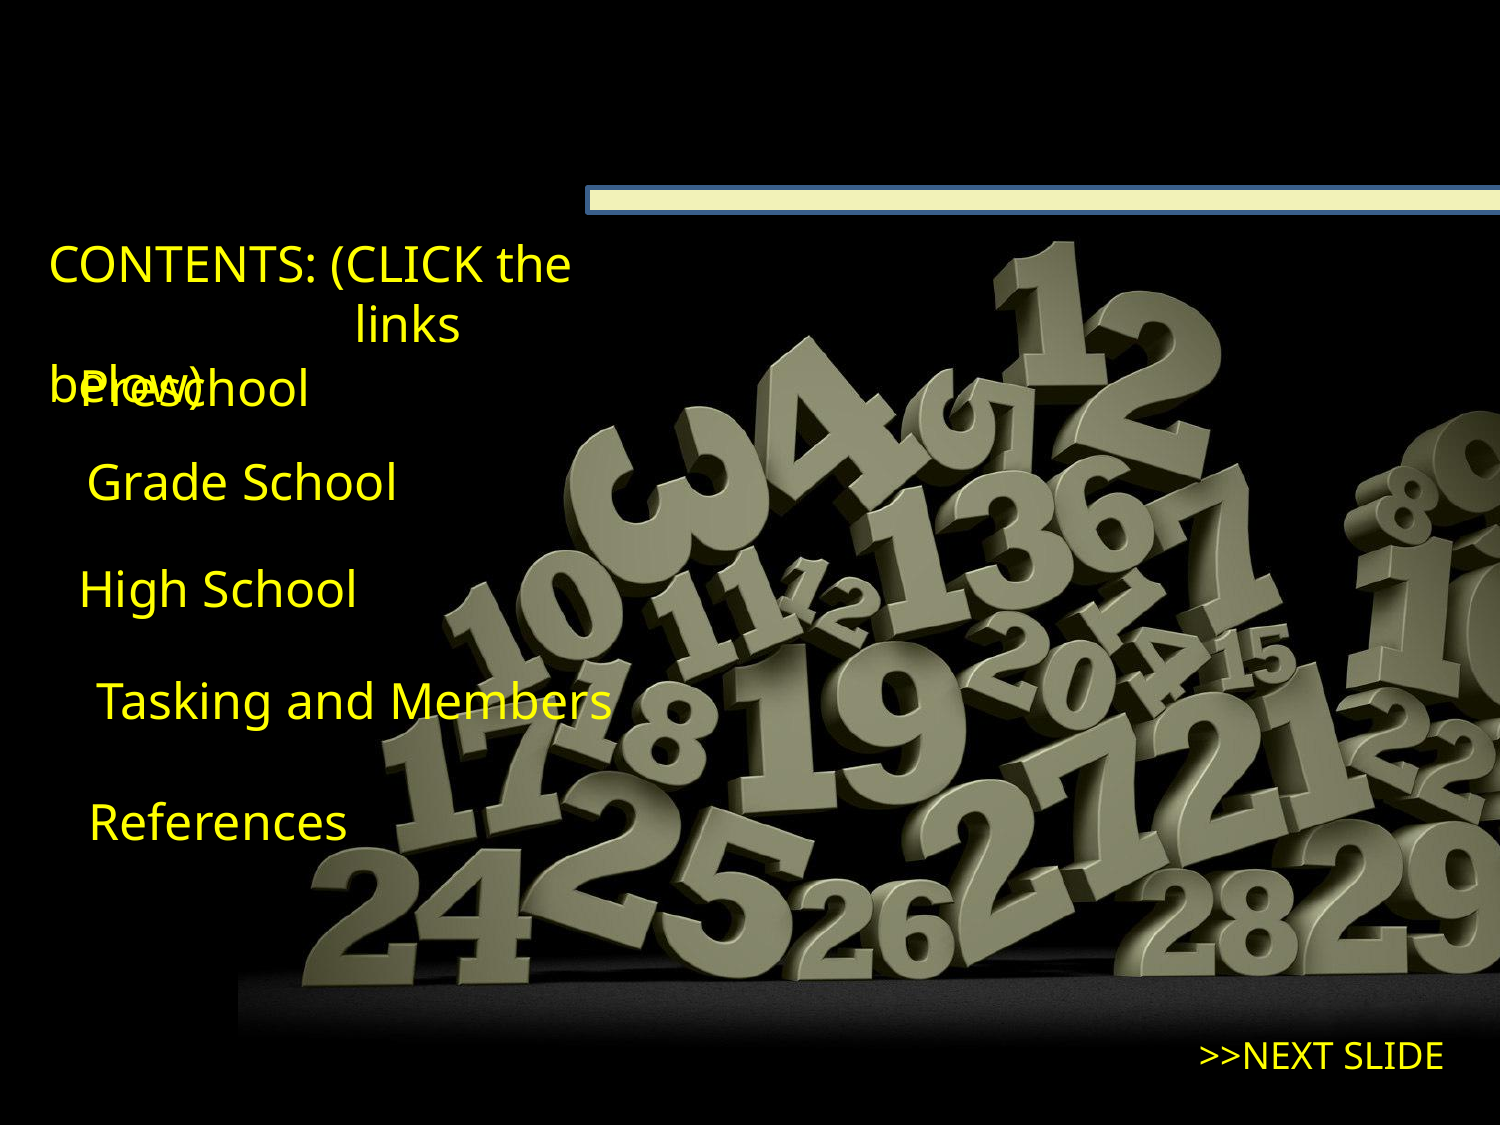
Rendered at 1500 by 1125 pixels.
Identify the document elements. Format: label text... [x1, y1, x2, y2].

text_box High School [63, 549, 232, 625]
text_box Tasking and Members [81, 662, 232, 738]
text_box References [73, 782, 232, 858]
text_box CONTENTS: (CLICK the links below) [33, 224, 232, 420]
text_box Preschool [65, 348, 232, 424]
text_box Grade School [71, 442, 232, 518]
picture [237, 3, 1500, 1125]
